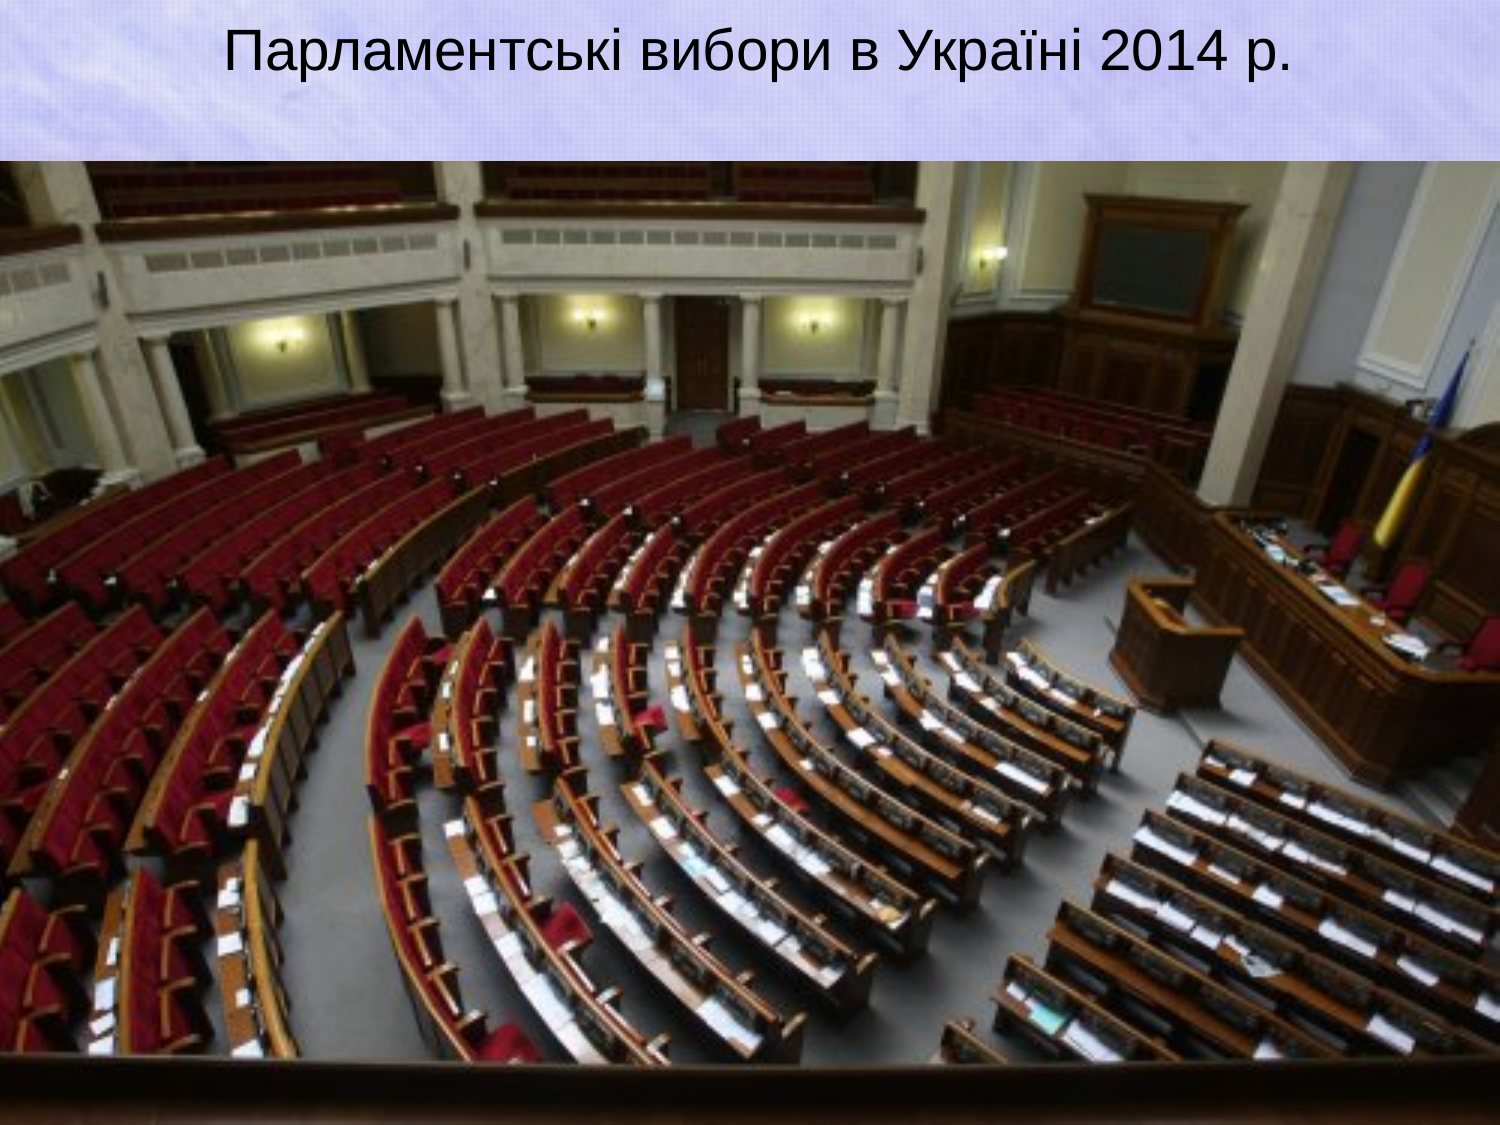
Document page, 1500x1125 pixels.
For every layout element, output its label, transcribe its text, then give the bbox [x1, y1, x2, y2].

title Парламентські вибори в Україні 2014 р. [38, 44, 1480, 160]
picture [0, 0, 1500, 1125]
